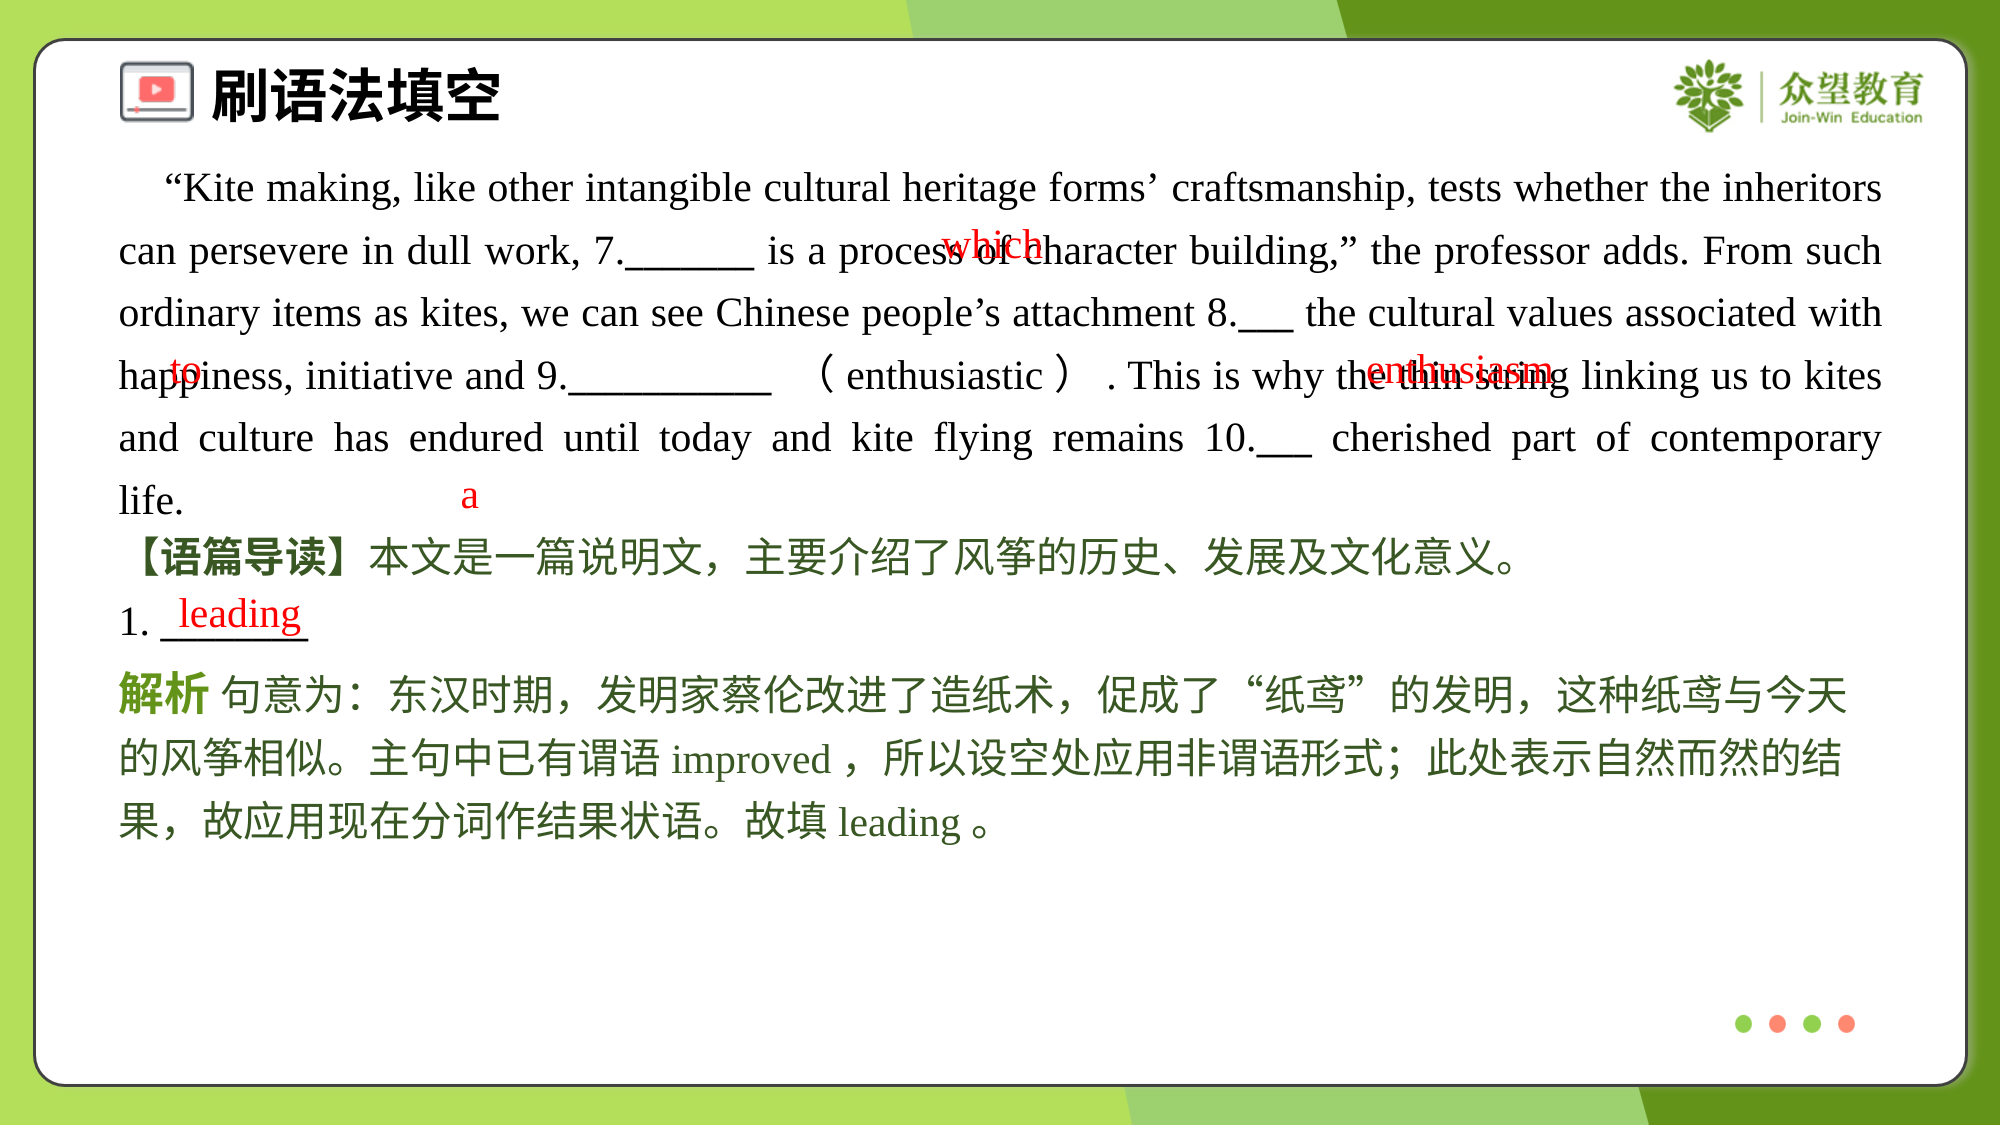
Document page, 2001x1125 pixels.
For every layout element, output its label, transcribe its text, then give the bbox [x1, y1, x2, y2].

text_box leading [174, 573, 306, 631]
text_box to [165, 328, 207, 387]
text_box which [936, 203, 1048, 262]
text_box “Kite making, like other intangible cultural heritage forms’ craftsmanship, tests whether the inheritors can persevere in dull work, 7._______ is a process of character building,” the professor adds. From such ordinary items as kites, we can see Chinese people’s attachment 8.___ the cultural values associated with happiness, initiative and 9.___________ （enthusiastic）. This is why the thin string linking us to kites and culture has endured until today and kite flying remains 10.___ cherished part of contemporary life.#1.3 [118, 147, 1883, 517]
picture [0, 0, 2000, 1125]
text_box 解析 句意为：东汉时期，发明家蔡伦改进了造纸术，促成了“纸鸢”的发明，这种纸鸢与今天的风筝相似。主句中已有谓语improved，所以设空处应用非谓语形式；此处表示自然而然的结果，故应用现在分词作结果状语。故填leading。 [118, 651, 1883, 841]
text_box 1. ________ [118, 581, 1883, 639]
text_box enthusiasm [1361, 328, 1559, 387]
text_box 【语篇导读】本文是一篇说明文，主要介绍了风筝的历史、发展及文化意义。 [118, 518, 1883, 576]
text_box a [455, 454, 484, 513]
